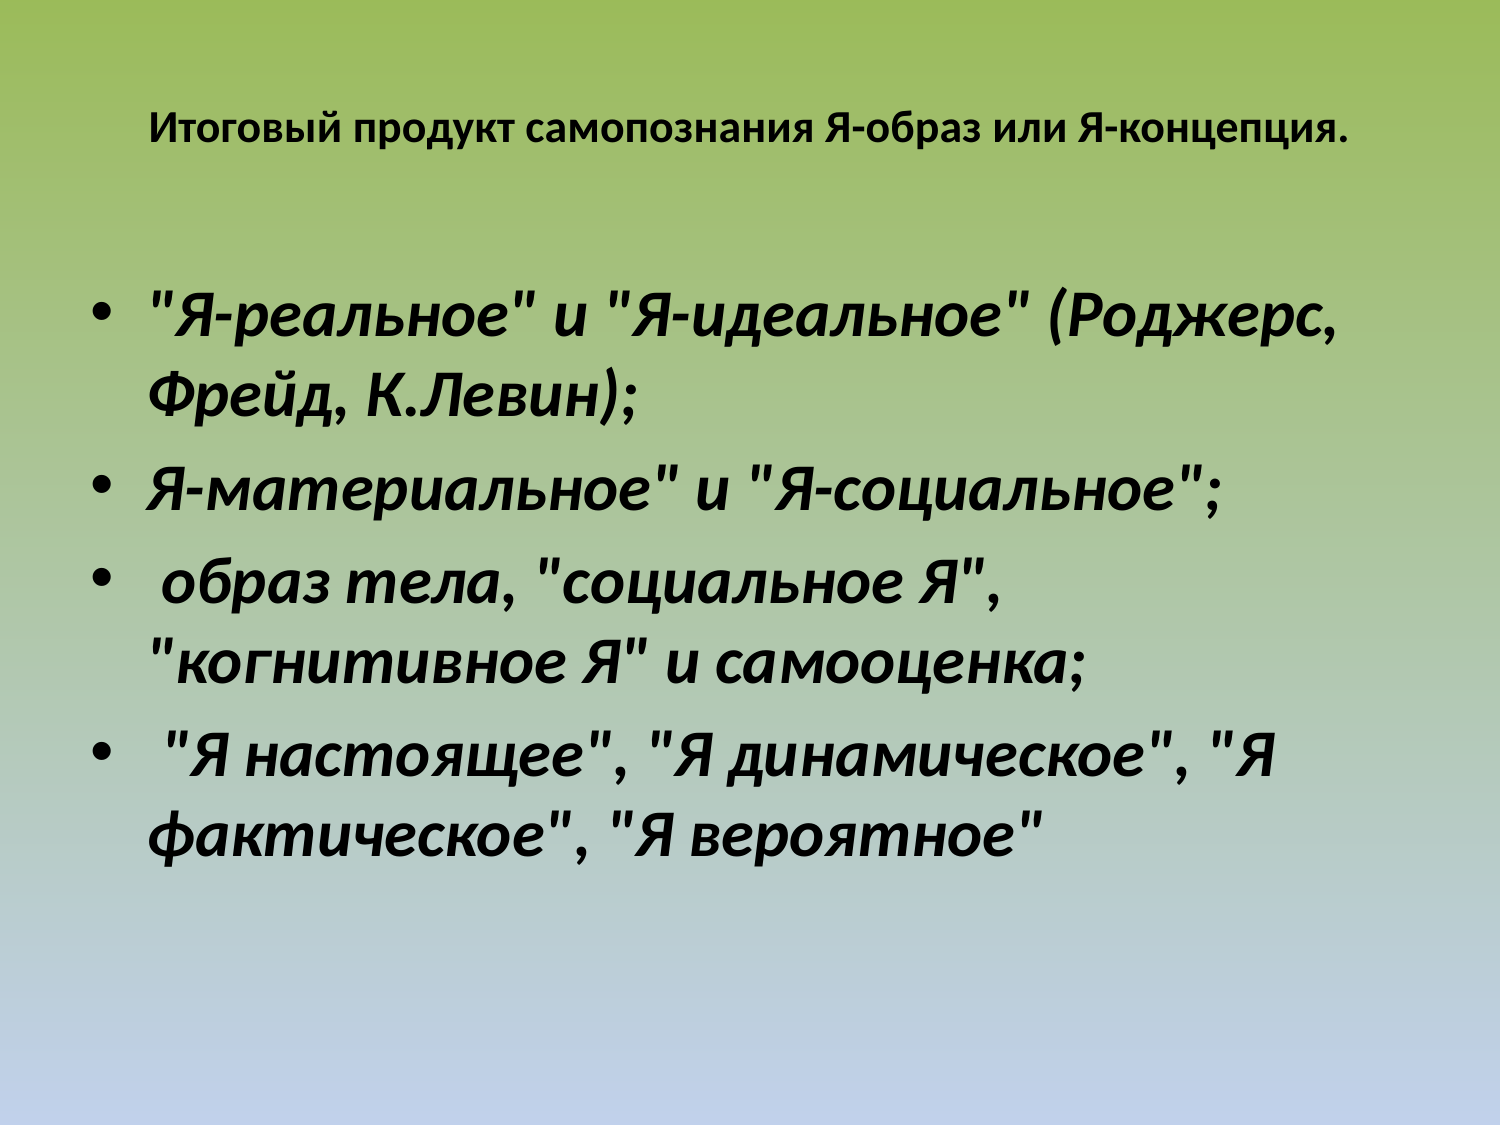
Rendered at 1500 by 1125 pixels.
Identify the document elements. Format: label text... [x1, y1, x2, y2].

title Итоговый продукт самопознания Я-образ или Я-концепция. [117, 70, 1383, 233]
list "Я-реальное" и "Я-идеальное" (Роджерс, Фрейд, К.Левин); Я-материальное" и "Я-социальное"; образ тела, "социальное Я", "когнитивное Я" и самооценка; "Я настоящее", "Я динамическое", "Я фактическое", "Я вероятное" [75, 262, 1425, 1005]
